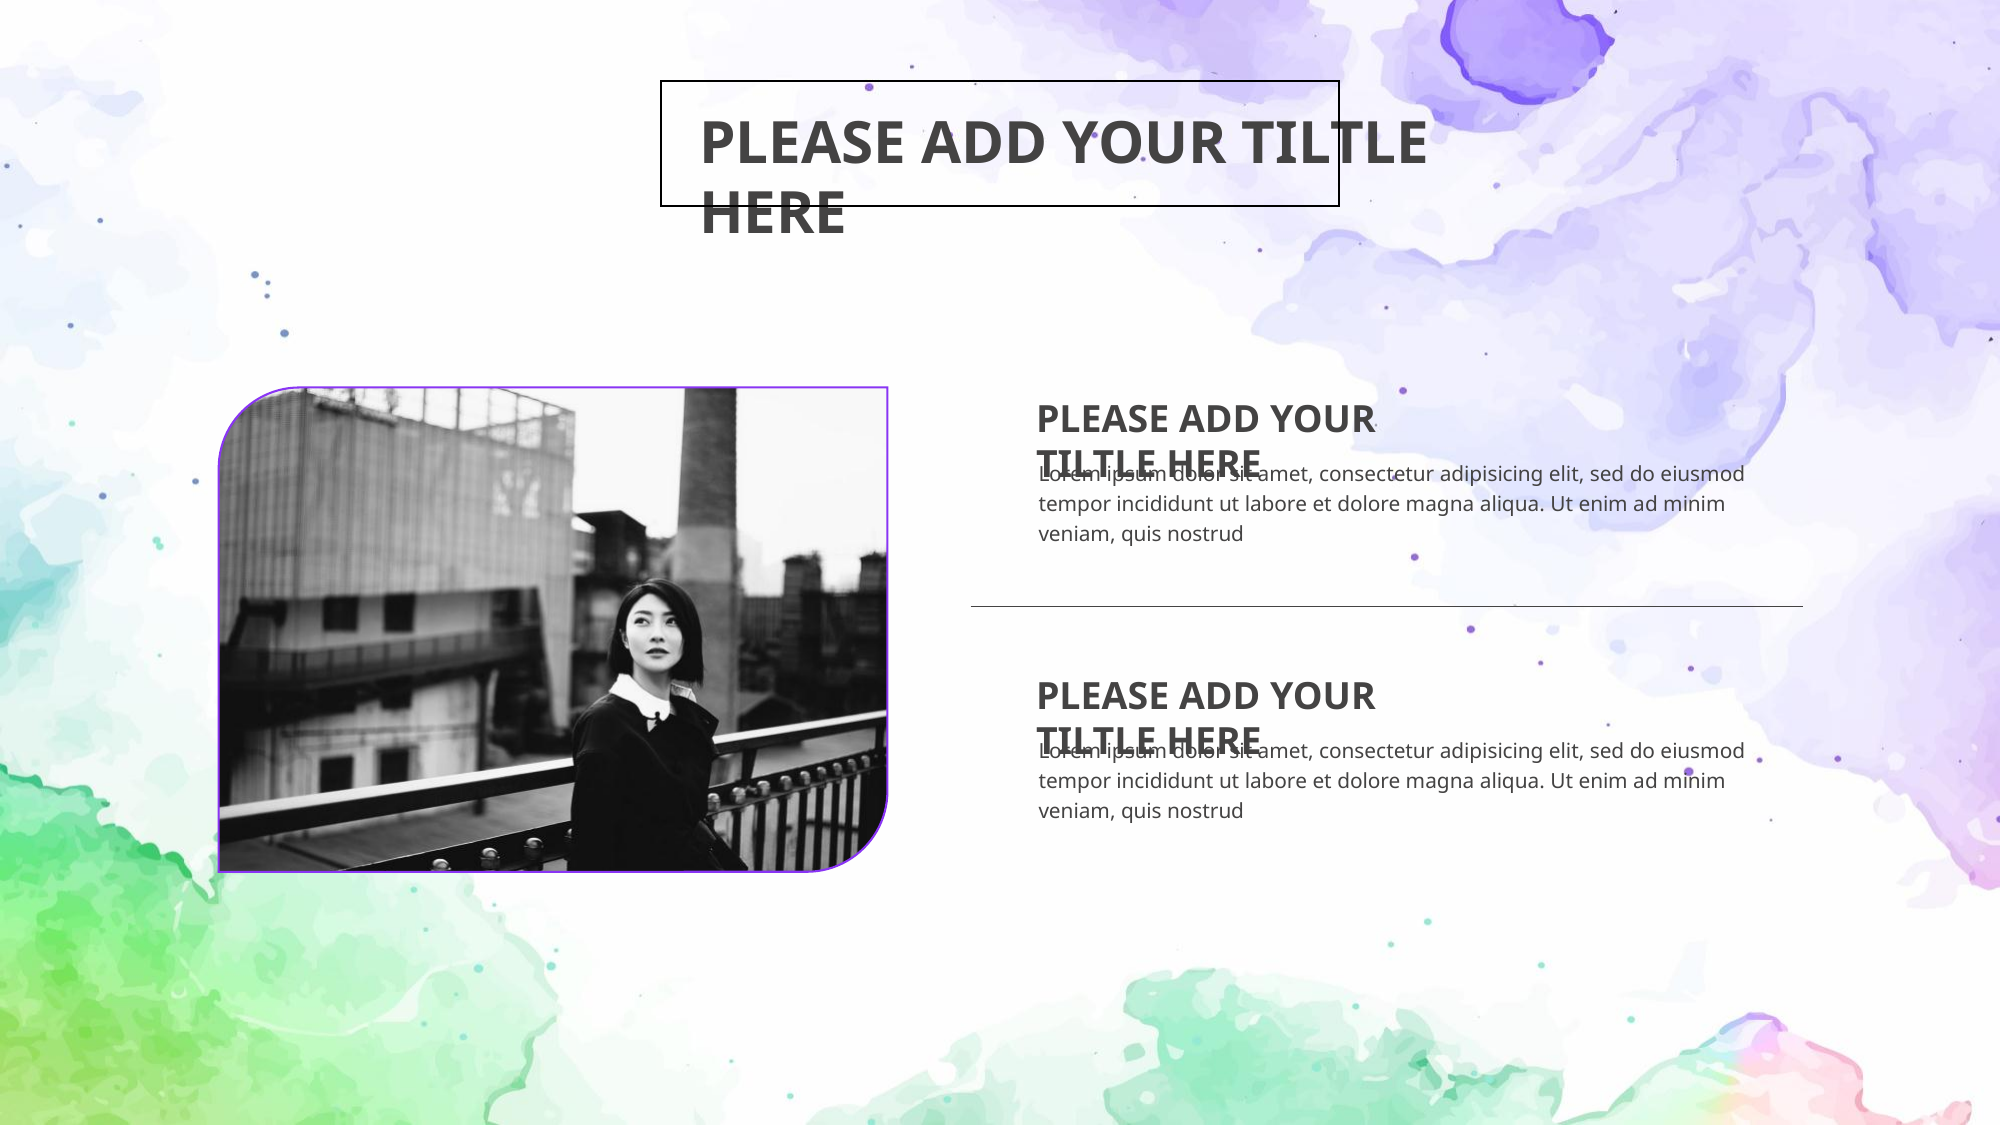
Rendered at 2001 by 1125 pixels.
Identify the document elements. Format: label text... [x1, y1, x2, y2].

text_box [217, 386, 889, 873]
picture [0, 0, 2000, 1125]
text_box PLEASE ADD YOUR TILTLE HERE [684, 97, 1508, 252]
text_box PLEASE ADD YOUR TILTLE HERE [1021, 664, 1446, 770]
text_box Lorem ipsum dolor sit amet, consectetur adipisicing elit, sed do eiusmod tempor incididunt ut labore et dolore magna aliqua. Ut enim ad minim veniam, quis nostrud [1023, 725, 1775, 830]
text_box Lorem ipsum dolor sit amet, consectetur adipisicing elit, sed do eiusmod tempor incididunt ut labore et dolore magna aliqua. Ut enim ad minim veniam, quis nostrud [1023, 448, 1775, 553]
text_box [660, 80, 1340, 207]
text_box PLEASE ADD YOUR TILTLE HERE [1021, 387, 1446, 493]
